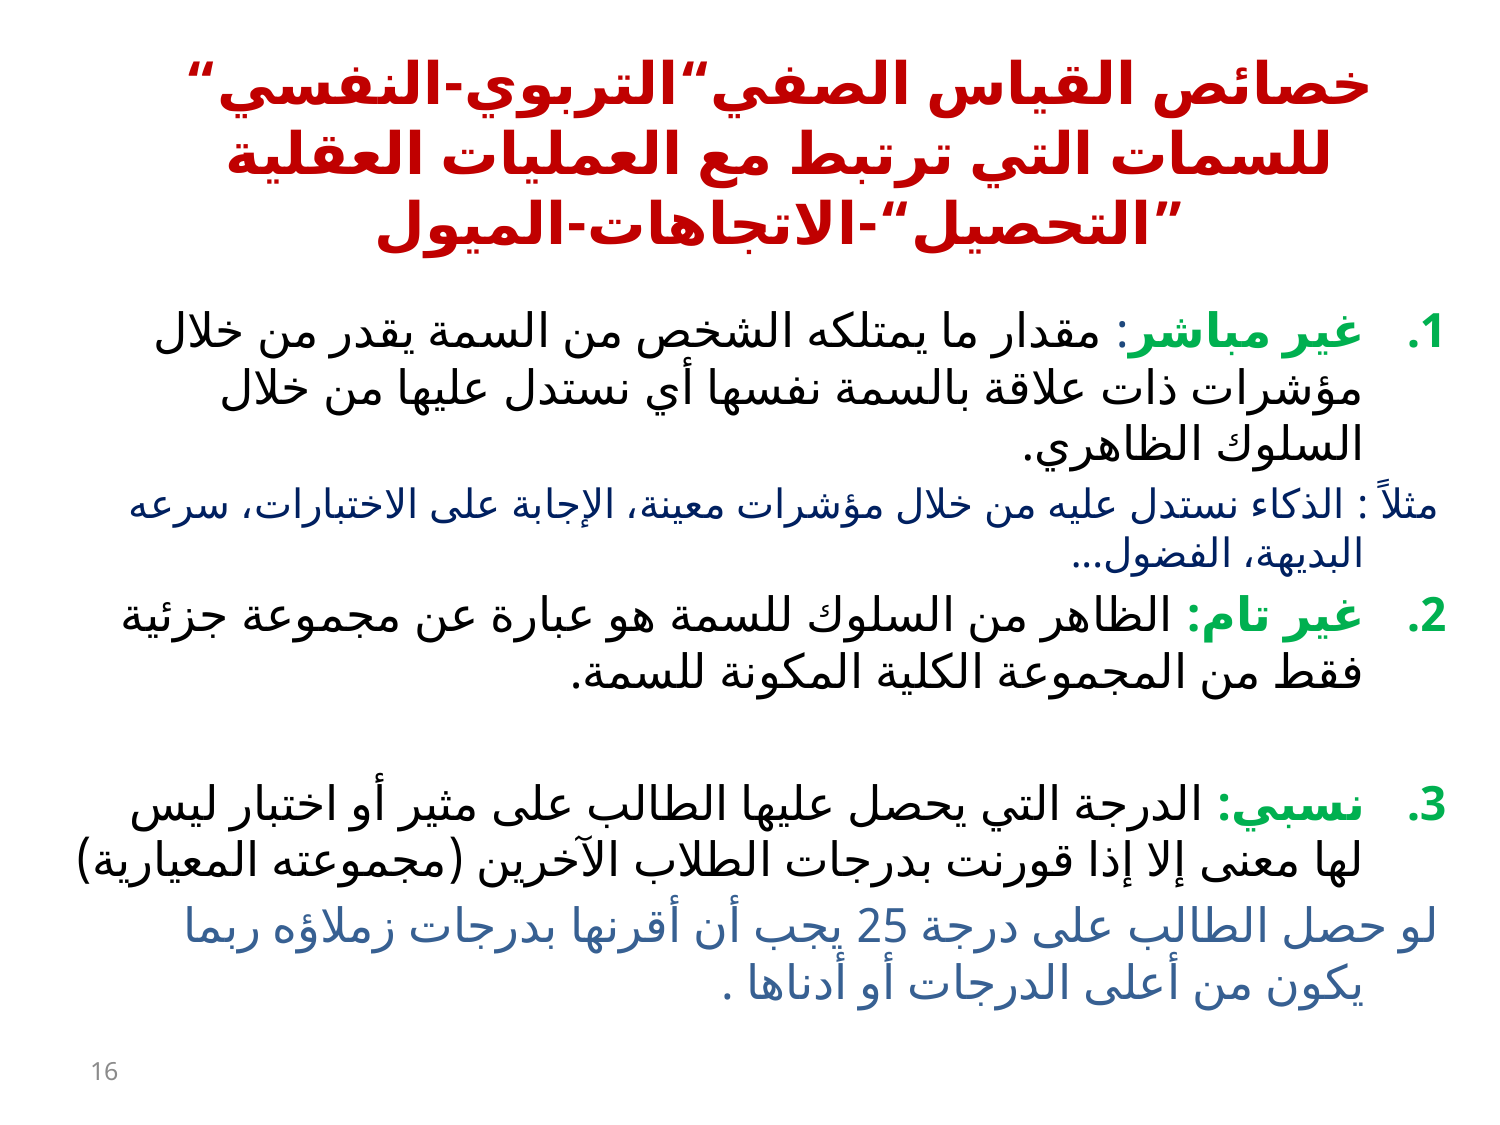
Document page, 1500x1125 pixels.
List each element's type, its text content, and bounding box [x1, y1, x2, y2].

title خصائص القياس الصفي“التربوي-النفسي“ للسمات التي ترتبط مع العمليات العقلية ”التحصيل“-الاتجاهات-الميول [93, 45, 1466, 258]
slide_number 16 [75, 1042, 425, 1103]
list غير مباشر: مقدار ما يمتلكه الشخص من السمة يقدر من خلال مؤشرات ذات علاقة بالسمة نفسها أي نستدل عليها من خلال السلوك الظاهري. مثلاً : الذكاء نستدل عليه من خلال مؤشرات معينة، الإجابة على الاختبارات، سرعه البديهة، الفضول... غير تام: الظاهر من السلوك للسمة هو عبارة عن مجموعة جزئية فقط من المجموعة الكلية المكونة للسمة. نسبي: الدرجة التي يحصل عليها الطالب على مثير أو اختبار ليس لها معنى إلا إذا قورنت بدرجات الطلاب الآخرين (مجموعته المعيارية) لو حصل الطالب على درجة 25 يجب أن أقرنها بدرجات زملاؤه ربما يكون من أعلى الدرجات أو أدناها . [58, 292, 1466, 1025]
